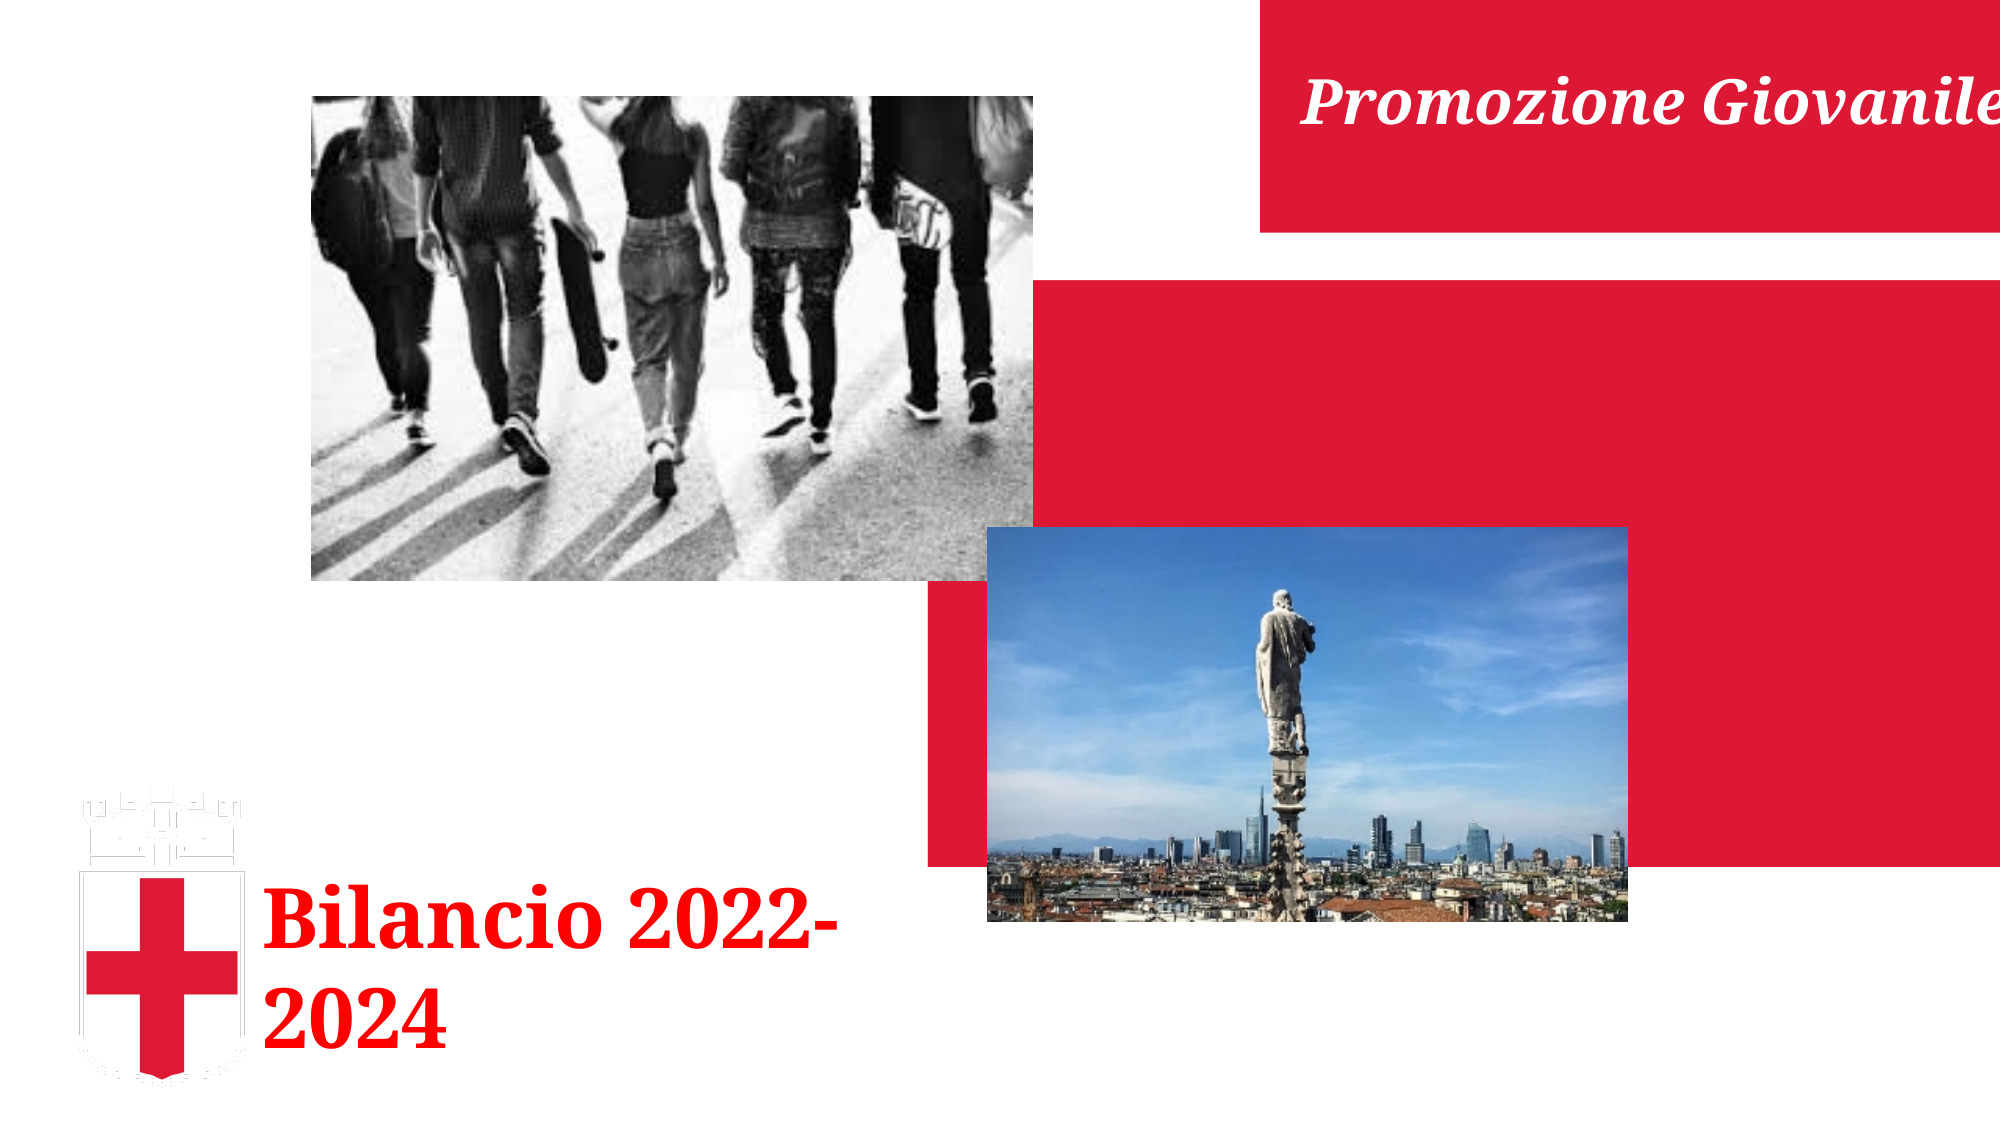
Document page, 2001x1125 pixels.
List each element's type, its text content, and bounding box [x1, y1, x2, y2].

text_box [1259, 0, 1286, 234]
title Bilancio 2022-2024 [247, 786, 987, 1125]
list Promozione Giovanile [1286, 0, 2000, 260]
picture [76, 784, 248, 1093]
picture [311, 96, 1628, 922]
